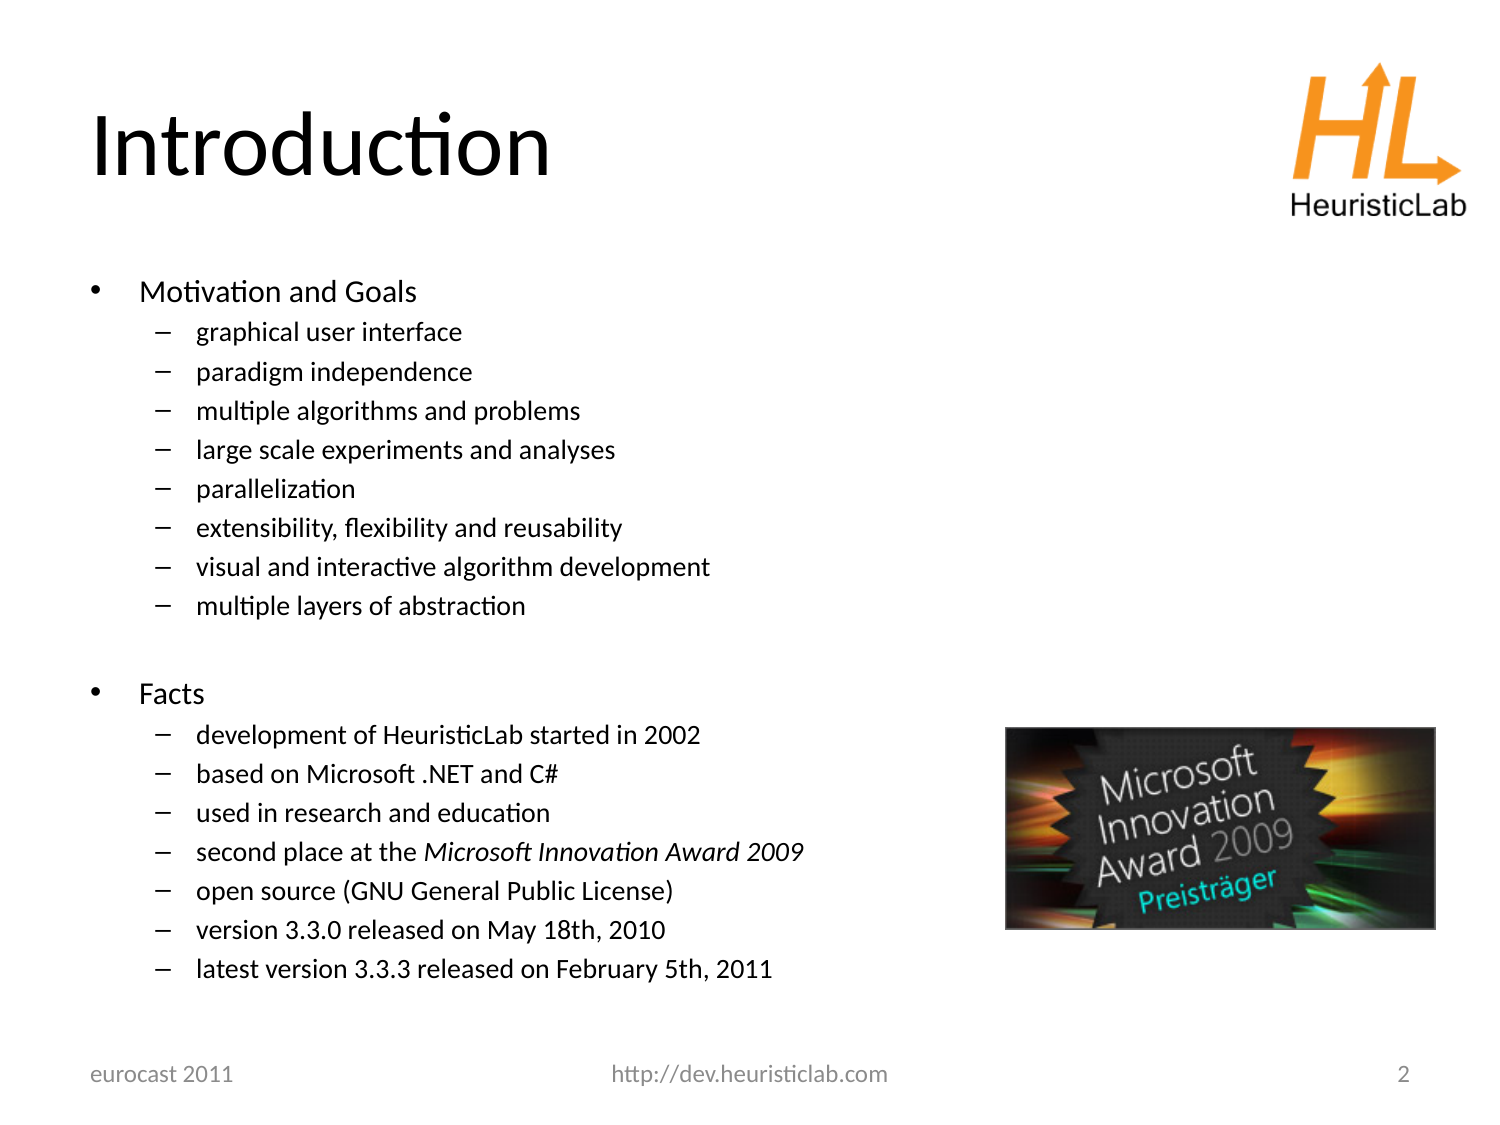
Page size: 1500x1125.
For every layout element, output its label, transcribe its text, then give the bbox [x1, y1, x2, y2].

slide_number 2 [1074, 1042, 1425, 1103]
title Introduction [75, 45, 1282, 233]
slide_number eurocast 2011 [75, 1042, 425, 1103]
picture [1281, 27, 1474, 244]
picture [1005, 727, 1436, 930]
footer http://dev.heuristiclab.com [512, 1042, 988, 1103]
list Motivation and Goals graphical user interface paradigm independence multiple algorithms and problems large scale experiments and analyses parallelization extensibility, flexibility and reusability visual and interactive algorithm development multiple layers of abstraction Facts development of HeuristicLab started in 2002 based on Microsoft .NET and C# used in research and education second place at the Microsoft Innovation Award 2009 open source (GNU General Public License) version 3.3.0 released on May 18th, 2010 latest version 3.3.3 released on February 5th, 2011 [75, 262, 1425, 1005]
